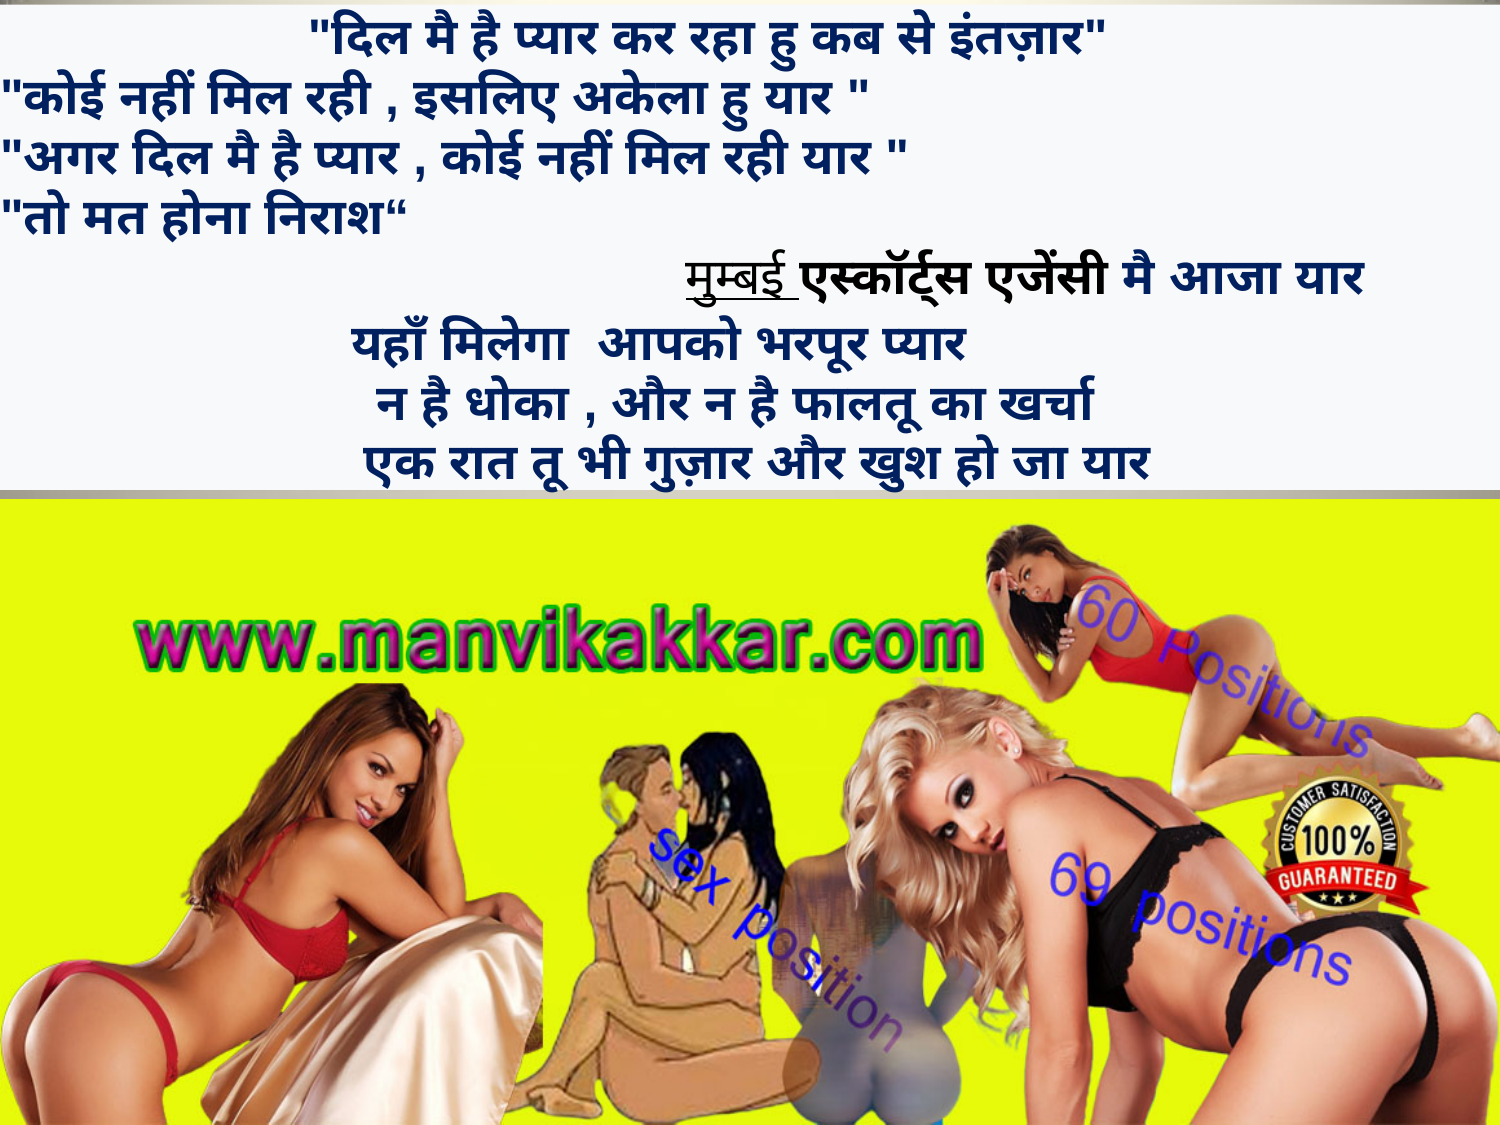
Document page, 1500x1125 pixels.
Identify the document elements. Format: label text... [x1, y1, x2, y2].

text_box "दिल मै है प्यार कर रहा हु कब से इंतज़ार" "कोई नहीं मिल रही , इसलिए अकेला हु यार " "अगर दिल मै है प्यार , कोई नहीं मिल रही यार " "तो मत होना निराश“ मुम्बई एस्कॉर्ट्स एजेंसी मै आजा यार यहाँ मिलेगा आपको भरपूर प्यार न है धोका , और न है फालतू का खर्चा एक रात तू भी गुज़ार और खुश हो जा यार [0, 4, 1500, 490]
picture [0, 490, 1500, 1125]
picture [0, 0, 1500, 4]
